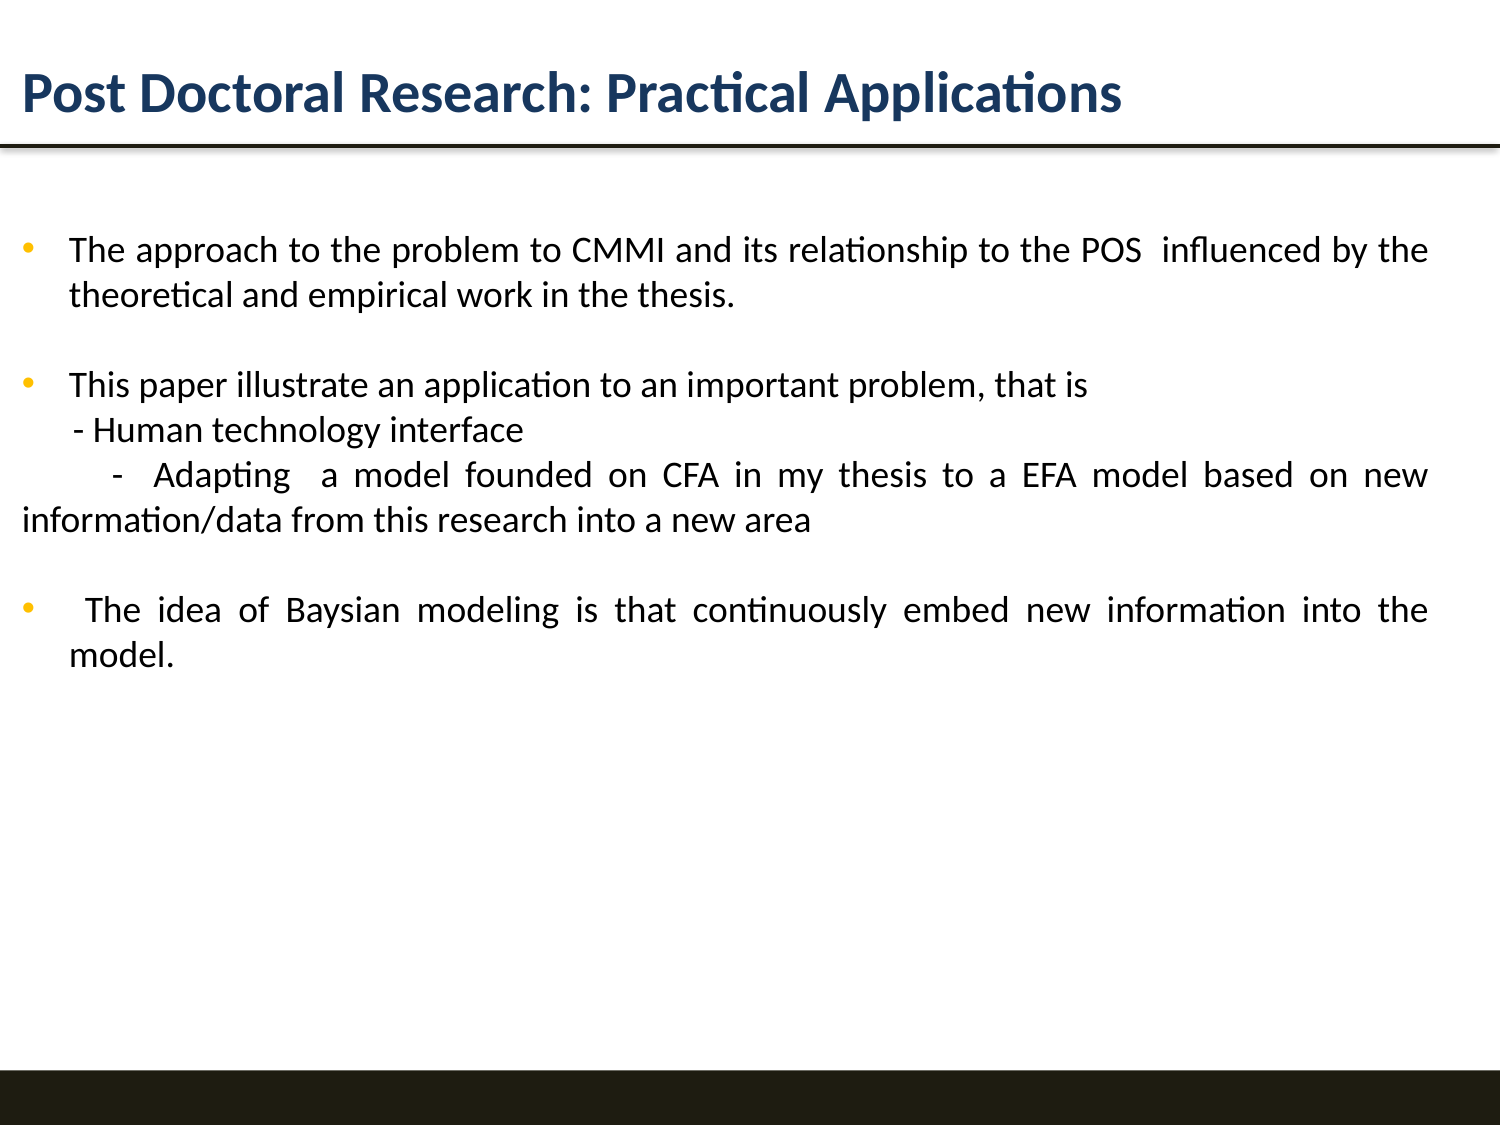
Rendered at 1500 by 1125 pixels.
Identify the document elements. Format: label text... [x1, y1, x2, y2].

text_box Post Doctoral Research: Practical Applications [7, 46, 1471, 131]
text_box The approach to the problem to CMMI and its relationship to the POS influenced by the theoretical and empirical work in the thesis. This paper illustrate an application to an important problem, that is - Human technology interface - Adapting a model founded on CFA in my thesis to a EFA model based on new information/data from this research into a new area The idea of Baysian modeling is that continuously embed new information into the model. [7, 172, 1446, 728]
text_box [0, 1068, 1500, 1125]
